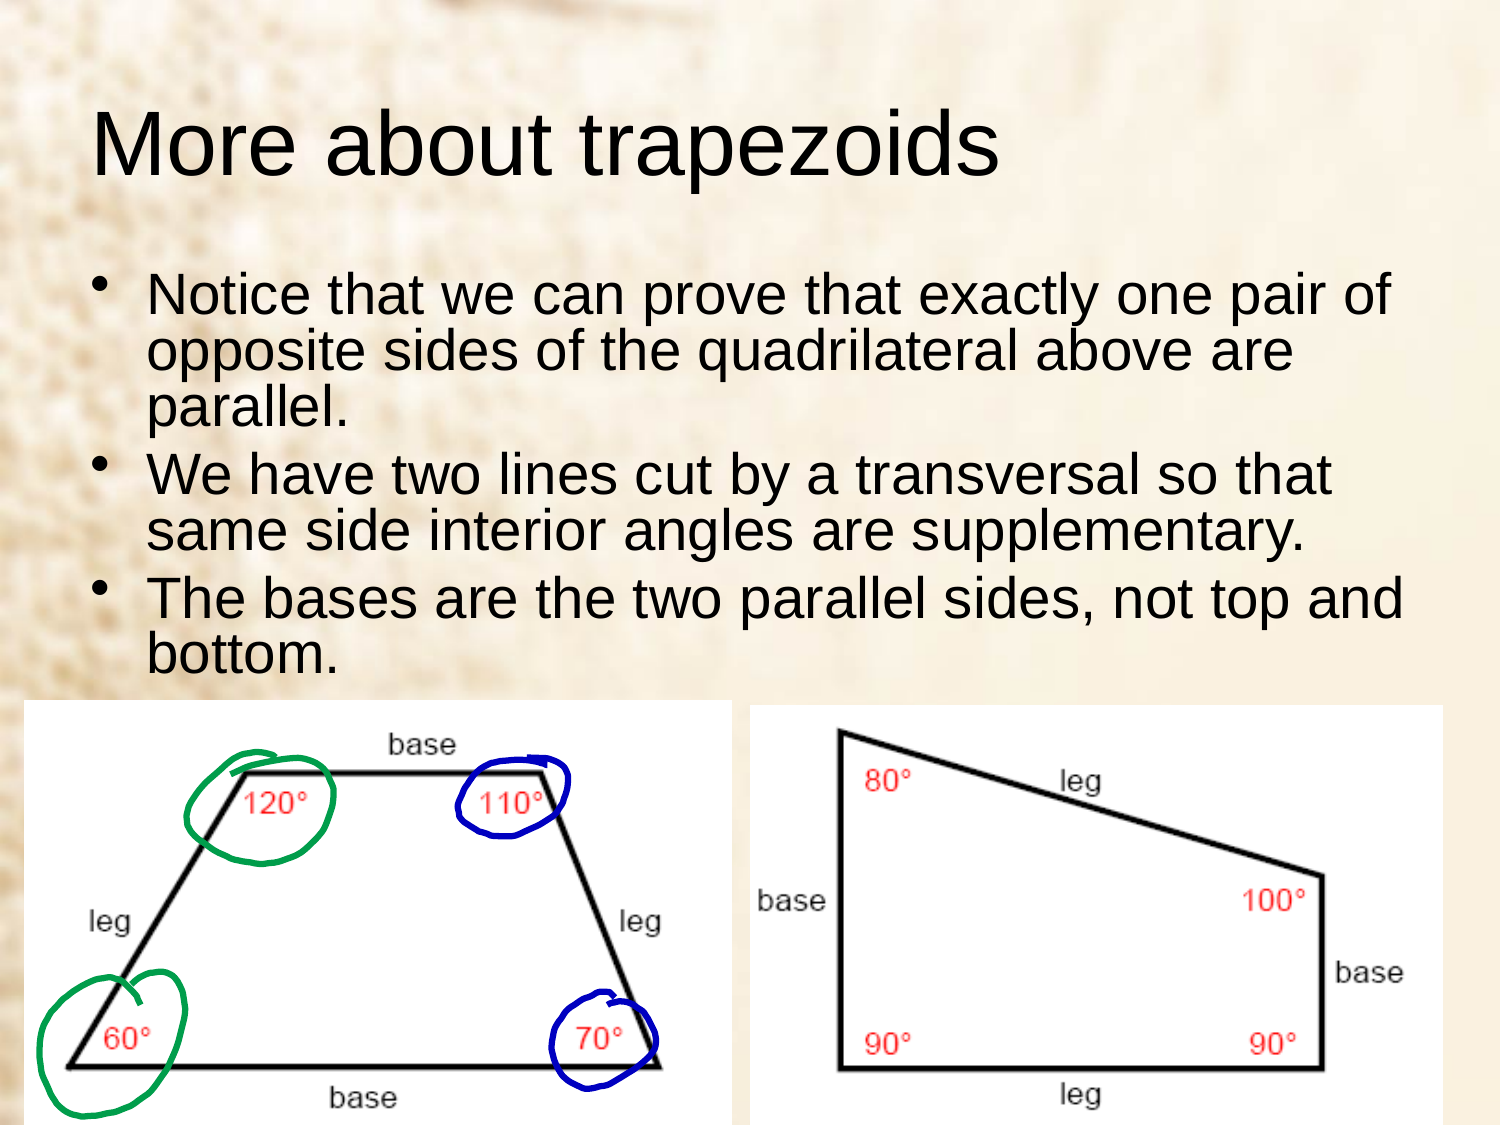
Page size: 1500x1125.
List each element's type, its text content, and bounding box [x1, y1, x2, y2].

picture [0, 0, 1500, 1125]
title More about trapezoids [74, 44, 1426, 233]
list Notice that we can prove that exactly one pair of opposite sides of the quadrilateral above are parallel. We have two lines cut by a transversal so that same side interior angles are supplementary. The bases are the two parallel sides, not top and bottom. [74, 262, 1438, 738]
